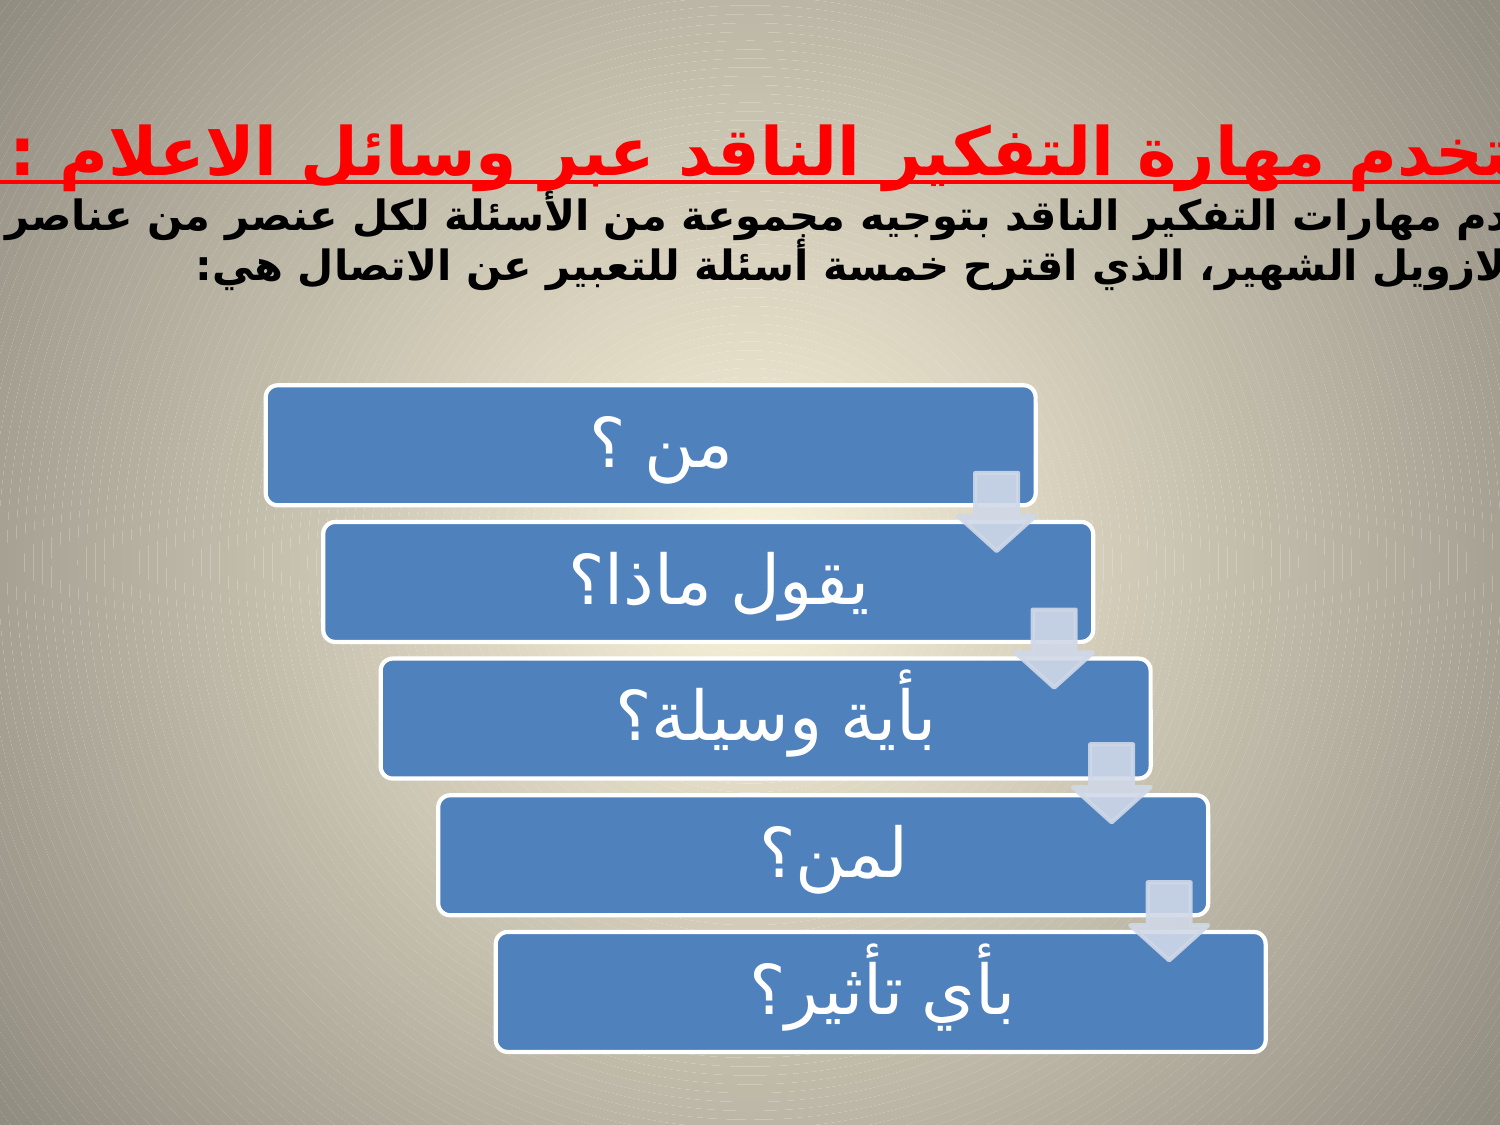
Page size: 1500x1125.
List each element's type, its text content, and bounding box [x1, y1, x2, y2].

text_box كيف نستخدم مهارة التفكير الناقد عبر وسائل الاعلام : بإمكاننا استخدم مهارات التفكير الناقد بتوجيه مجموعة من الأسئلة لكل عنصر من عناصر عملية الاتصال، حسب نموذج لازويل الشهير، الذي اقترح خمسة أسئلة للتعبير عن الاتصال هي: [0, 101, 1500, 347]
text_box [265, 385, 1266, 1053]
